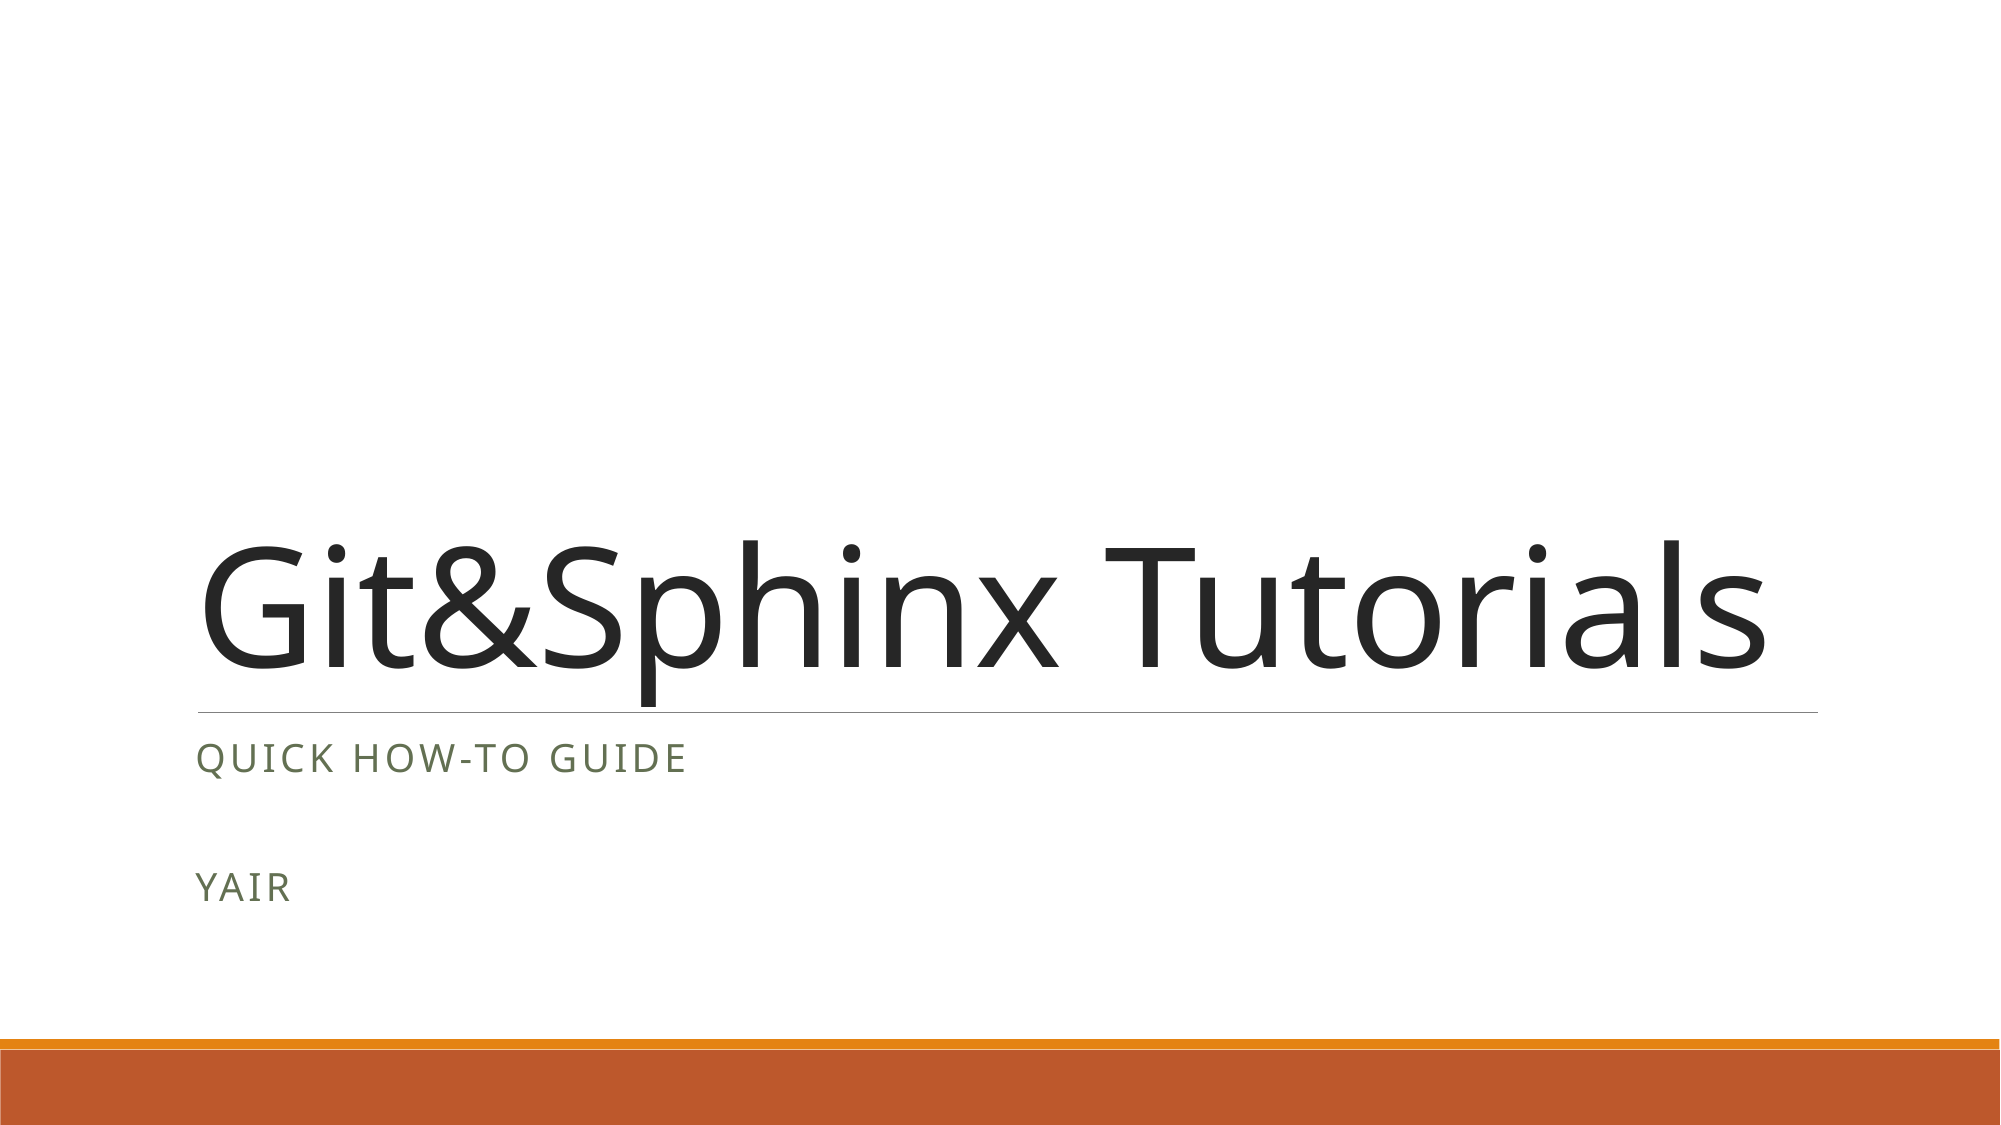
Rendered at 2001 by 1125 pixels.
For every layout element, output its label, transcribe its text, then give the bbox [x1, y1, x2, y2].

subtitle Quick HOW-TO guide Yair [180, 730, 1831, 919]
title Git&Sphinx Tutorials [180, 124, 1830, 710]
